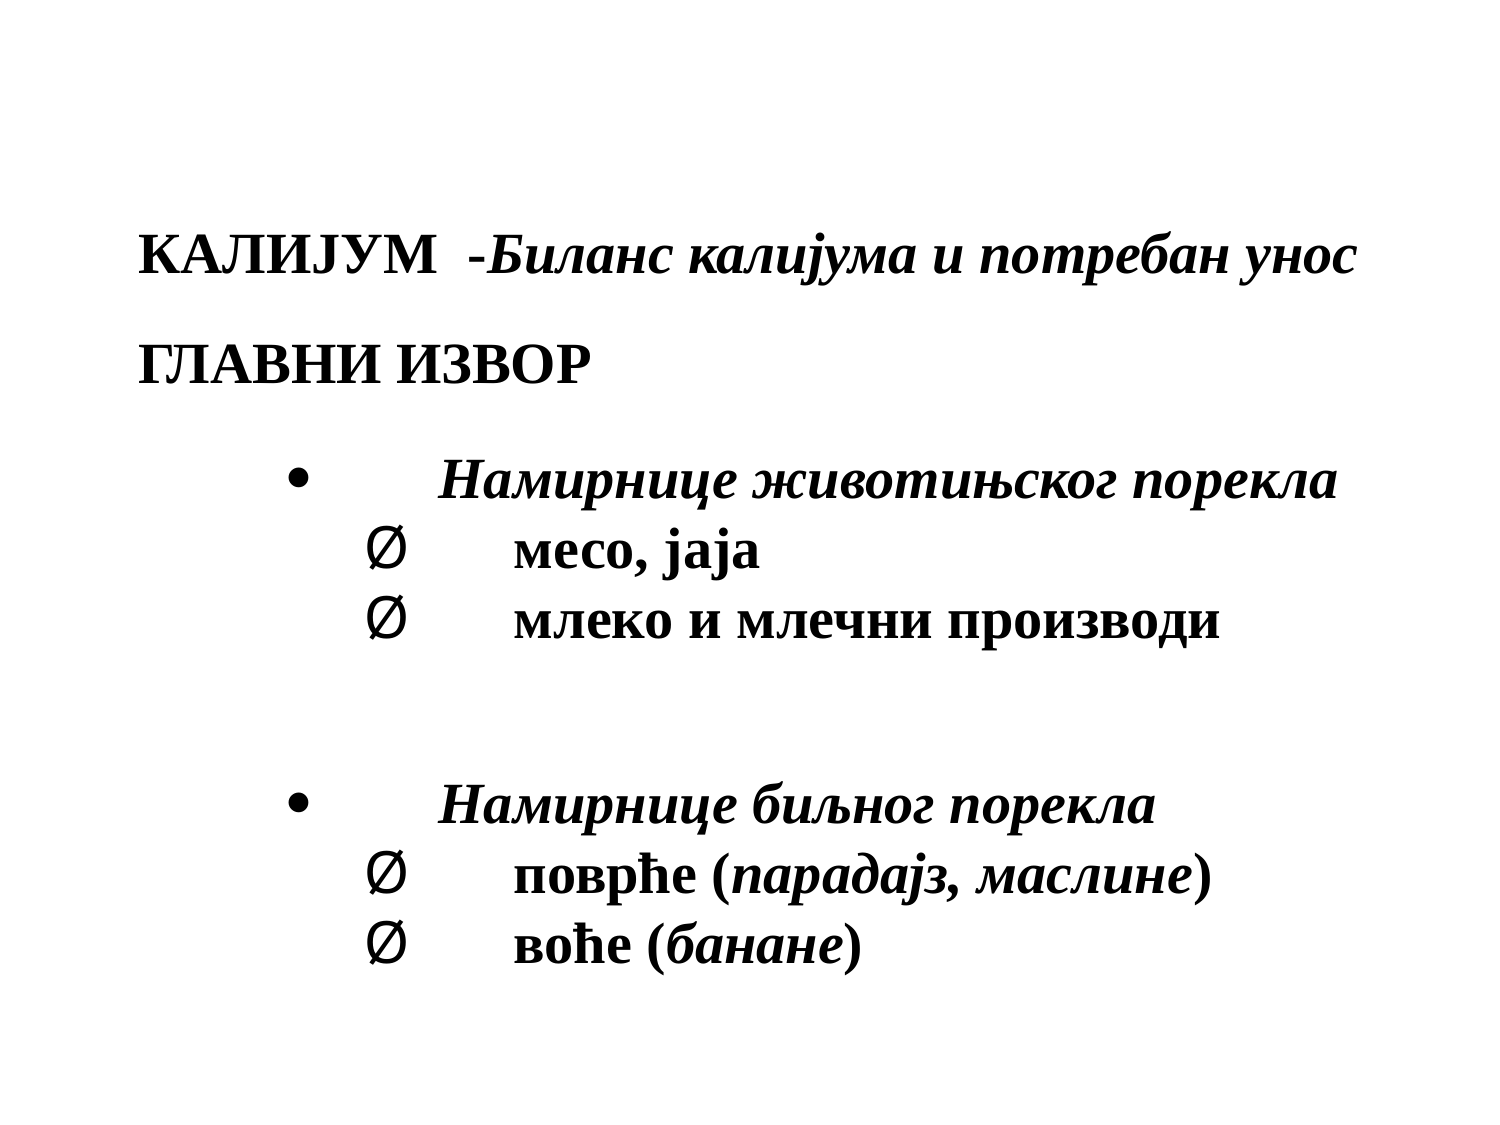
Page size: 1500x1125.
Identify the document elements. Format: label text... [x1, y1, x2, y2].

text_box КАЛИЈУМ -Биланс калијума и потребан унос ГЛАВНИ ИЗВОР · Намирнице животињског порекла Ø месо, јаја Ø млеко и млечни производи · Намирнице биљног порекла Ø поврће (парадајз, маслине) Ø воће (банане) [123, 208, 1449, 983]
